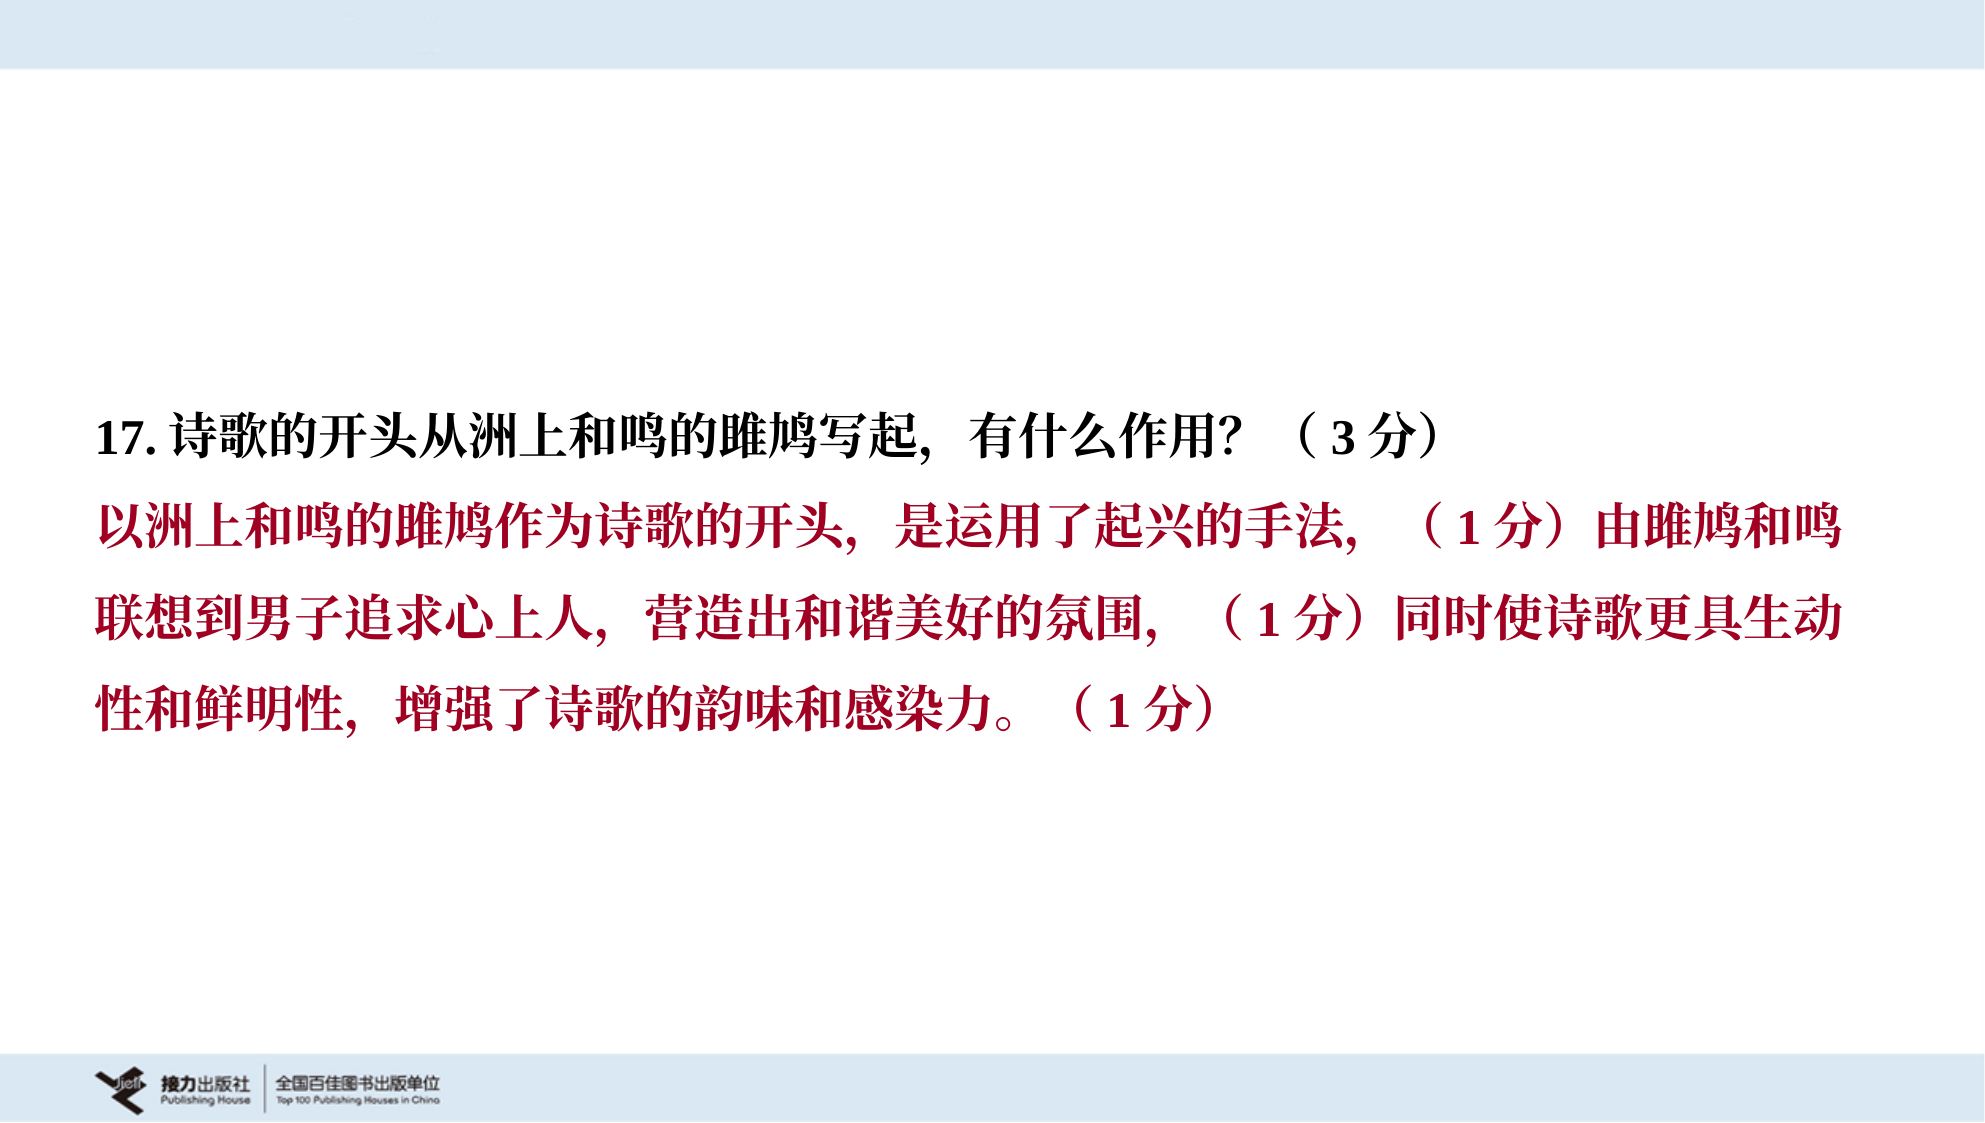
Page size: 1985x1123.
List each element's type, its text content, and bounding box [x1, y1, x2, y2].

picture [0, 0, 1985, 1122]
text_box 以洲上和鸣的雎鸠作为诗歌的开头，是运用了起兴的手法，（1分）由雎鸠和鸣 联想到男子追求心上人，营造出和谐美好的氛围，（1分）同时使诗歌更具生动 性和鲜明性，增强了诗歌的韵味和感染力。（1分） [94, 462, 1892, 738]
text_box 17.诗歌的开头从洲上和鸣的雎鸠写起，有什么作用？（3分） [94, 377, 1892, 462]
